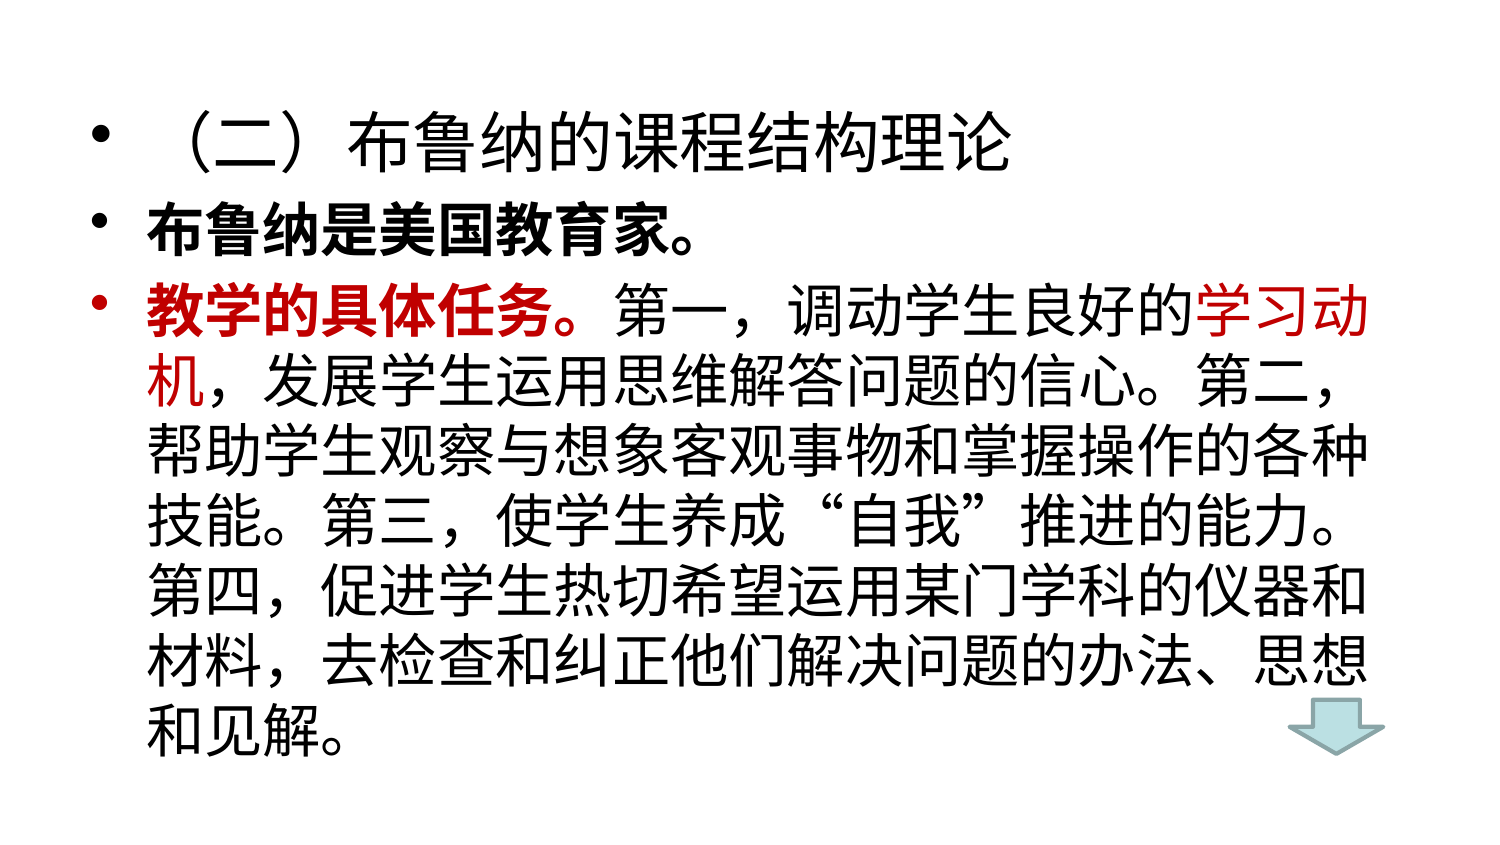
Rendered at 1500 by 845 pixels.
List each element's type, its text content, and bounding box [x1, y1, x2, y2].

text_box [1287, 697, 1386, 756]
list （二）布鲁纳的课程结构理论 布鲁纳是美国教育家。 教学的具体任务。第一，调动学生良好的学习动机，发展学生运用思维解答问题的信心。第二，帮助学生观察与想象客观事物和掌握操作的各种技能。第三，使学生养成“自我”推进的能力。第四，促进学生热切希望运用某门学科的仪器和材料，去检查和纠正他们解决问题的办法、思想和见解。 [74, 93, 1426, 755]
